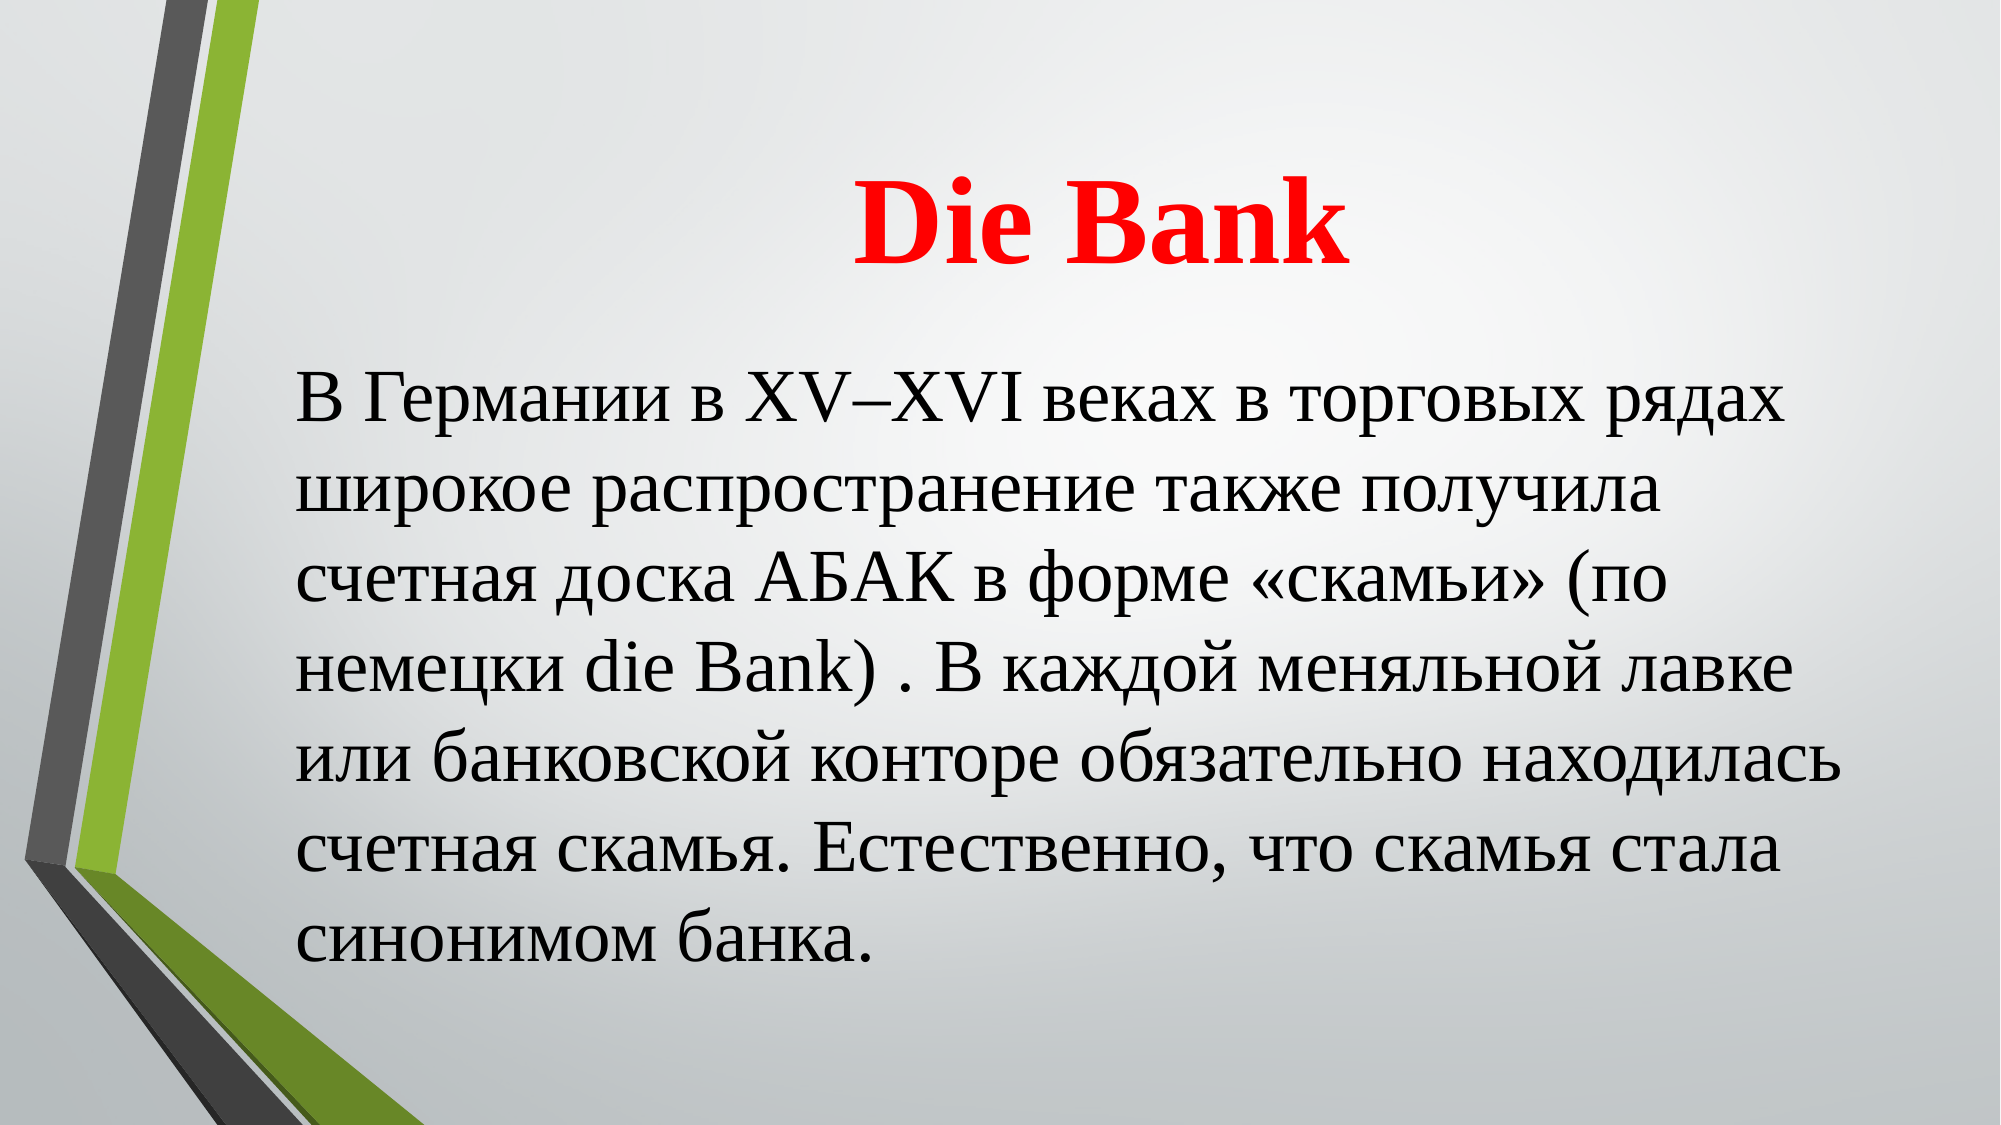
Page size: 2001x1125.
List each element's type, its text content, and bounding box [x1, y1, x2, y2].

title Die Bank [280, 70, 1924, 341]
list В Германии в XV–XVI веках в торговых рядах широкое распространение также получила счетная доска АБАК в форме «скамьи» (по немецки die Bank) . В каждой меняльной лавке или банковской конторе обязательно находилась счетная скамья. Естественно, что скамья стала синонимом банка. [280, 341, 1924, 983]
